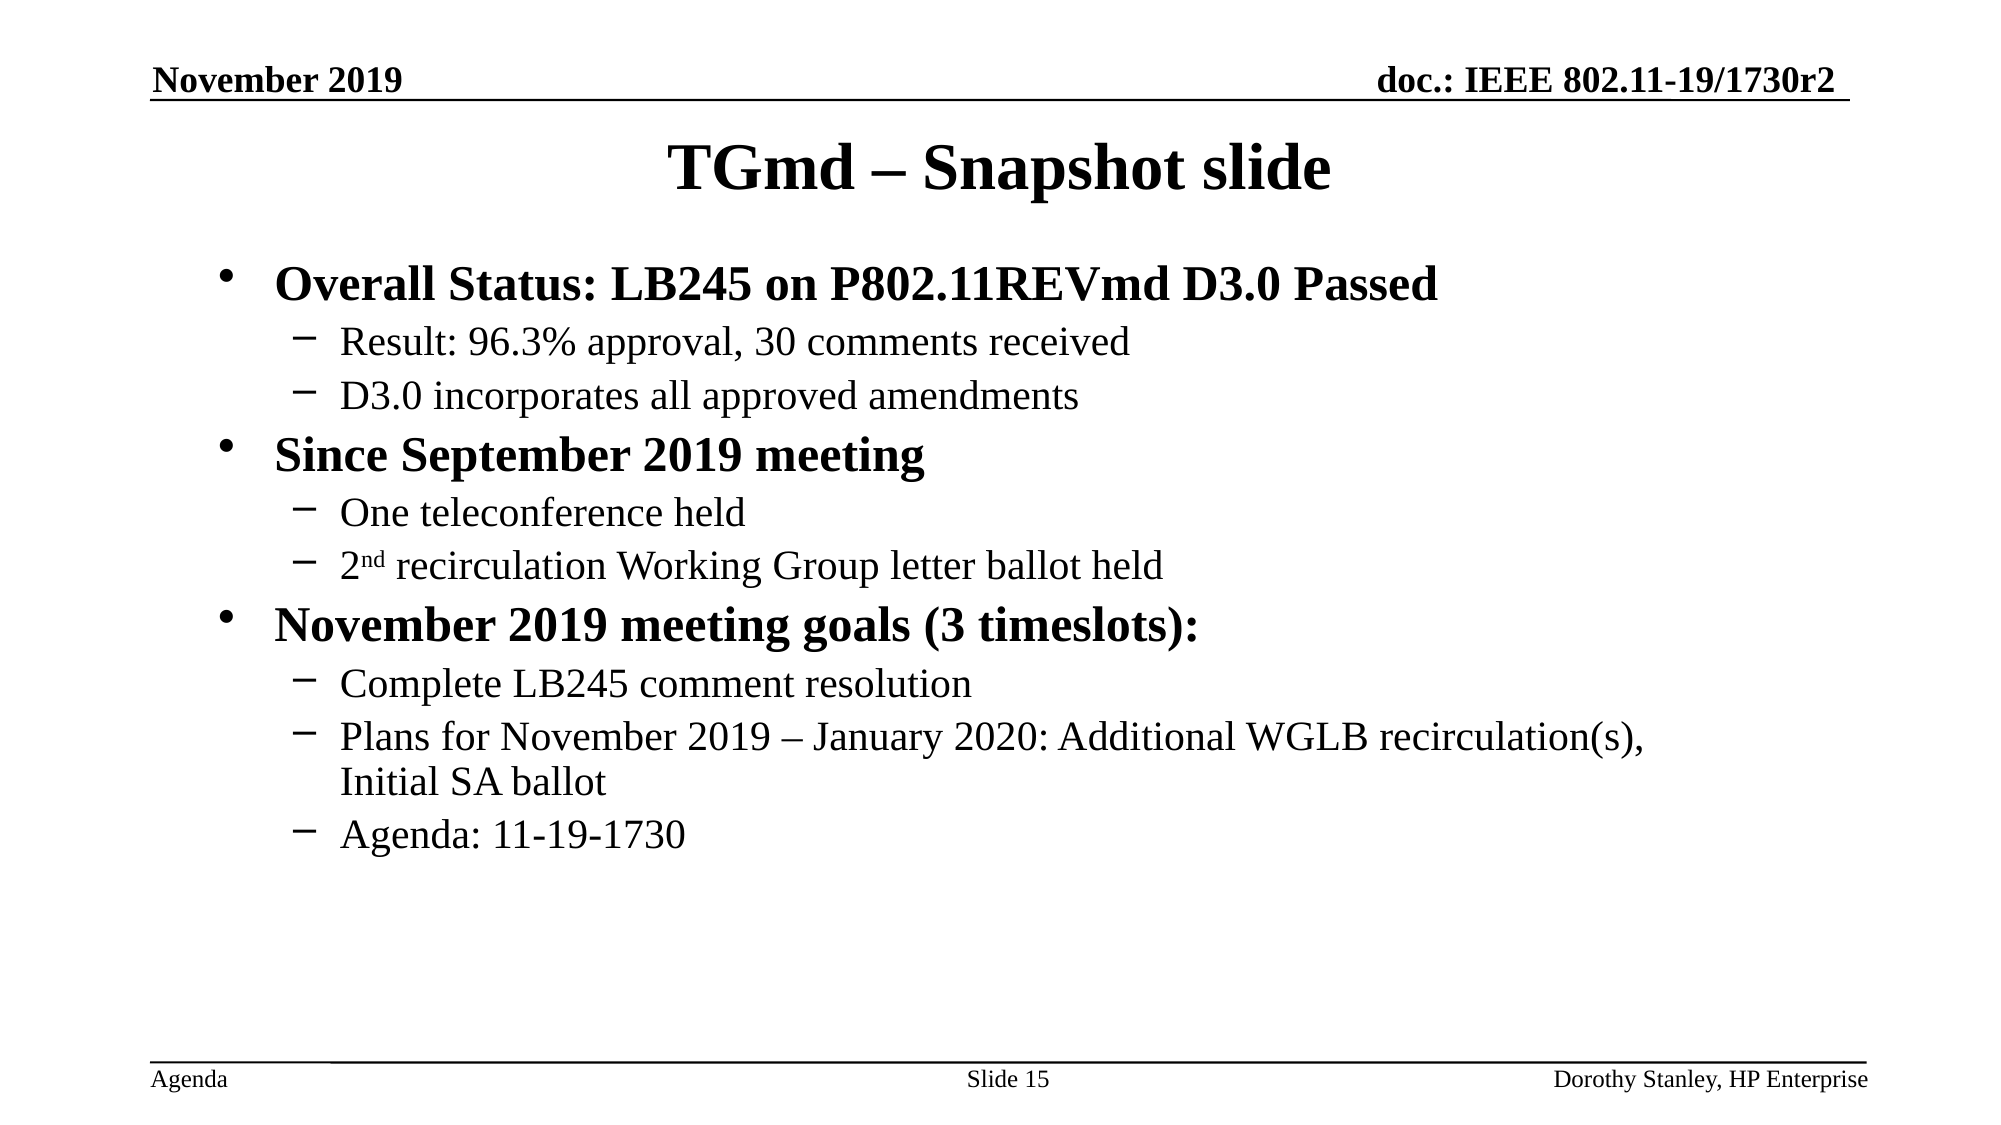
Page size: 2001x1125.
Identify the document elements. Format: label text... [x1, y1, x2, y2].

list Overall Status: LB245 on P802.11REVmd D3.0 Passed Result: 96.3% approval, 30 comments received D3.0 incorporates all approved amendments Since September 2019 meeting One teleconference held 2nd recirculation Working Group letter ballot held November 2019 meeting goals (3 timeslots): Complete LB245 comment resolution Plans for November 2019 – January 2020: Additional WGLB recirculation(s), Initial SA ballot Agenda: 11-19-1730 [203, 249, 1700, 1000]
title TGmd – Snapshot slide [362, 75, 1638, 249]
slide_number Slide 15 [966, 1062, 1051, 1093]
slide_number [152, 54, 567, 100]
footer Dorothy Stanley, HP Enterprise [1549, 1062, 1869, 1093]
